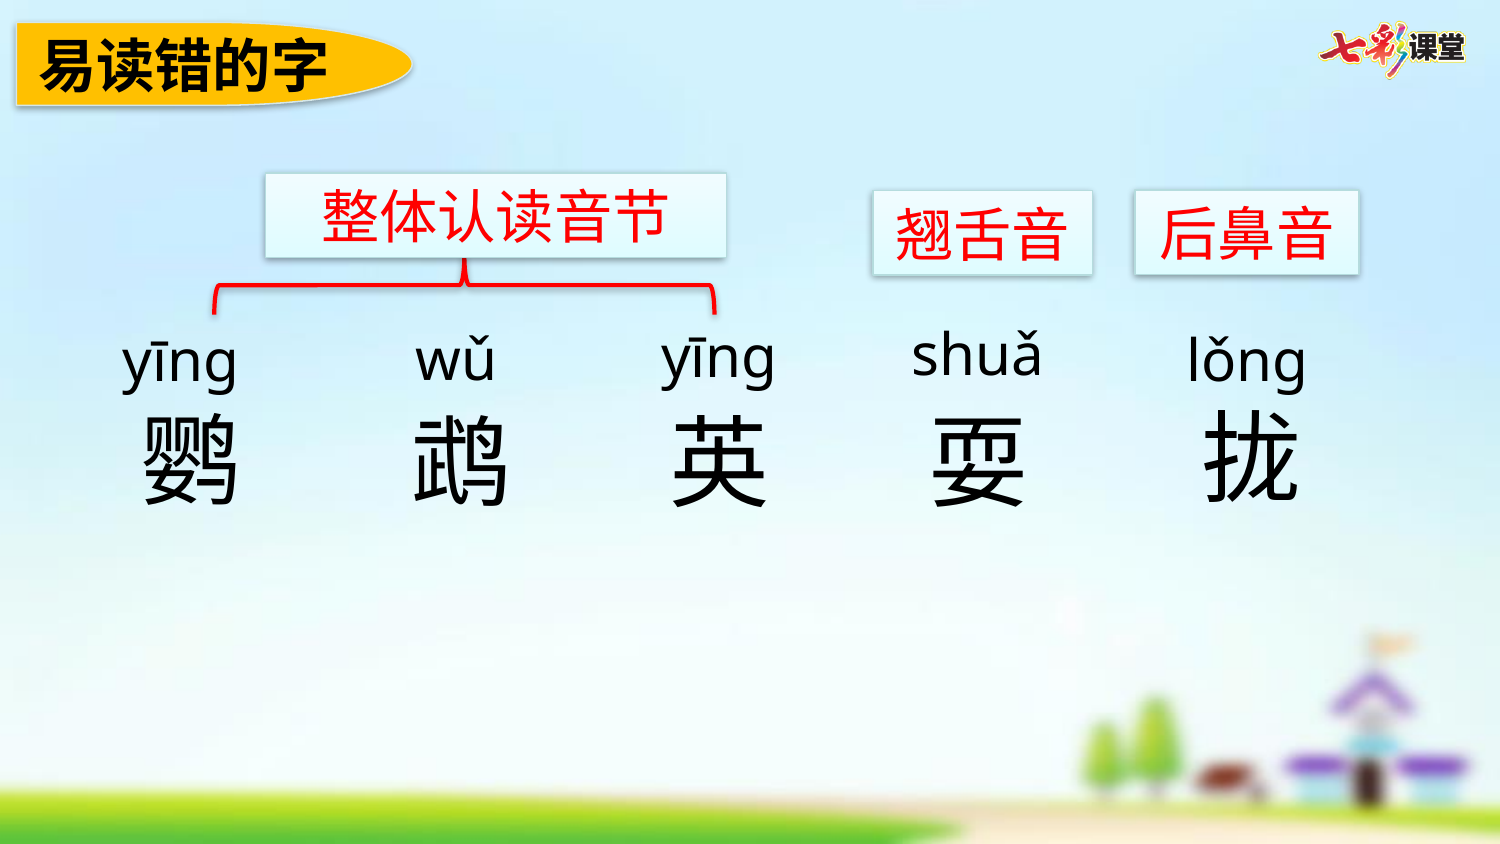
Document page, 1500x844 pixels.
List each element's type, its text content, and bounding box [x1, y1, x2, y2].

text_box yīng [107, 315, 274, 401]
text_box yīng [646, 311, 793, 397]
text_box wǔ [400, 323, 549, 400]
text_box [211, 266, 718, 315]
text_box 拢 [1186, 387, 1317, 522]
text_box 翘舌音 [872, 190, 1093, 276]
picture [0, 0, 1500, 844]
text_box 鹦 [125, 401, 256, 525]
text_box shuǎ [897, 309, 1060, 395]
text_box lǒng [1171, 315, 1323, 401]
text_box 耍 [913, 395, 1044, 527]
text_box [0, 22, 413, 107]
text_box 英 [654, 397, 785, 527]
text_box 鹉 [396, 392, 527, 527]
text_box 后鼻音 [1134, 189, 1360, 275]
text_box 整体认读音节 [265, 172, 727, 258]
